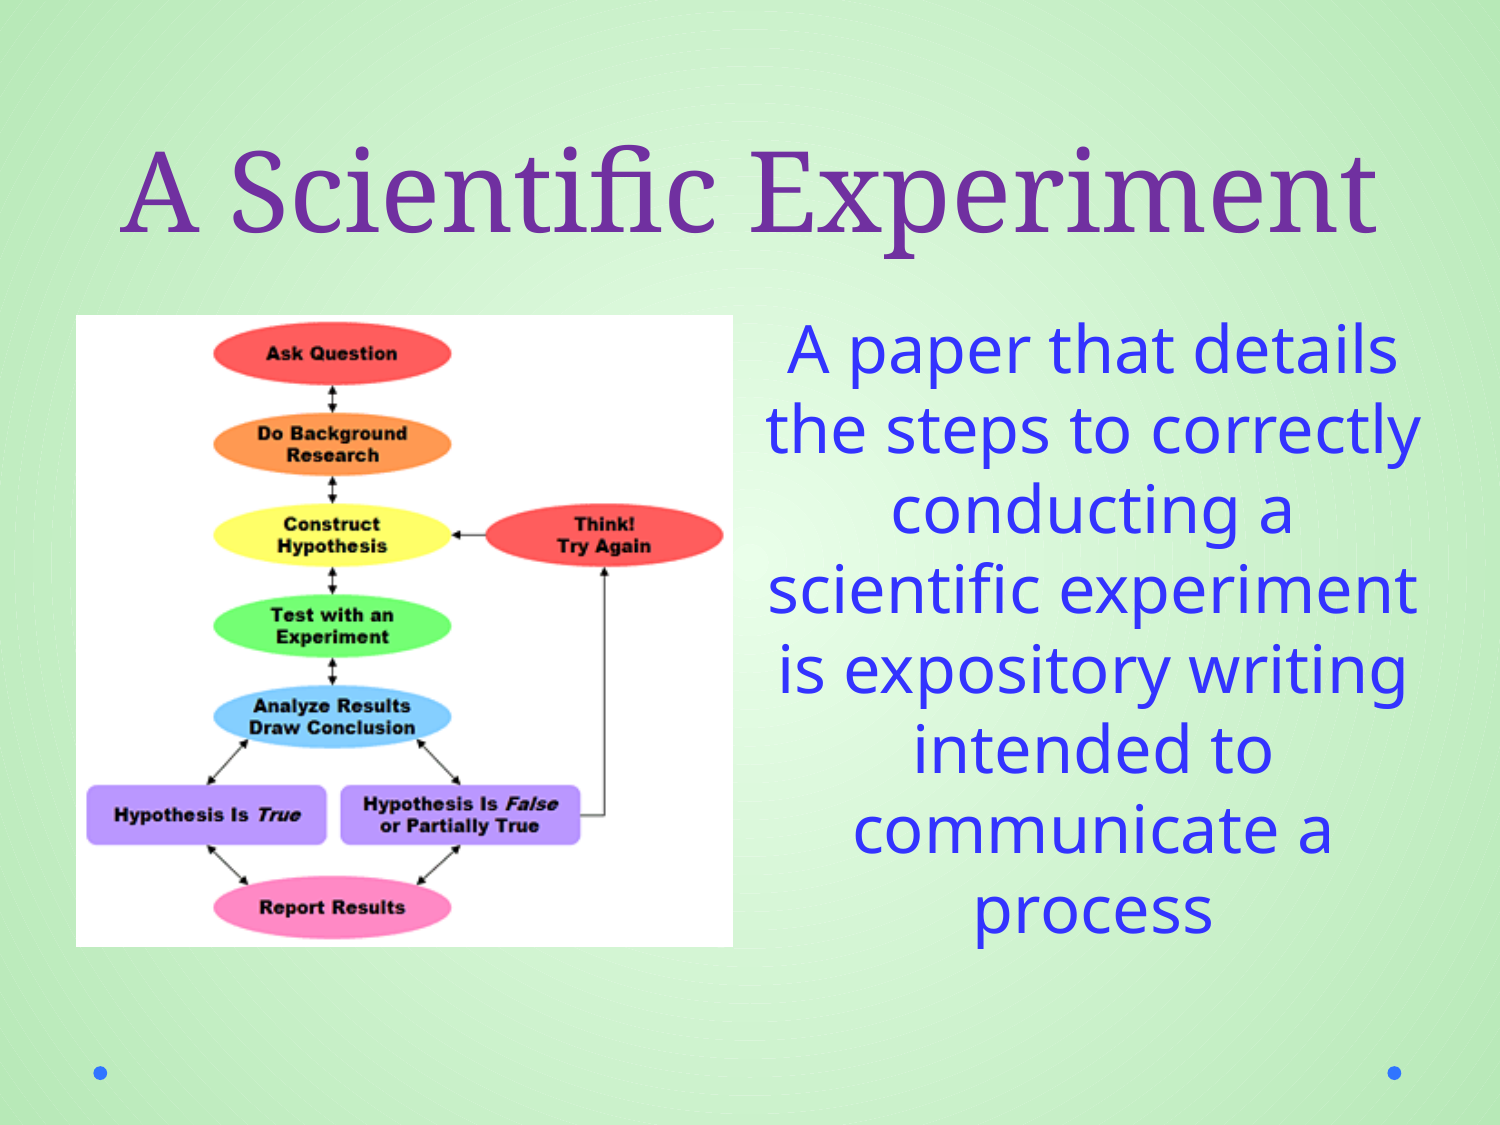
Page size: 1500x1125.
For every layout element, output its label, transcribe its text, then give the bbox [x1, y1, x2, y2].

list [76, 315, 733, 947]
title A Scientific Experiment [75, 0, 1425, 263]
text_box A paper that details the steps to correctly conducting a scientific experiment is expository writing intended to communicate a process [737, 299, 1450, 955]
